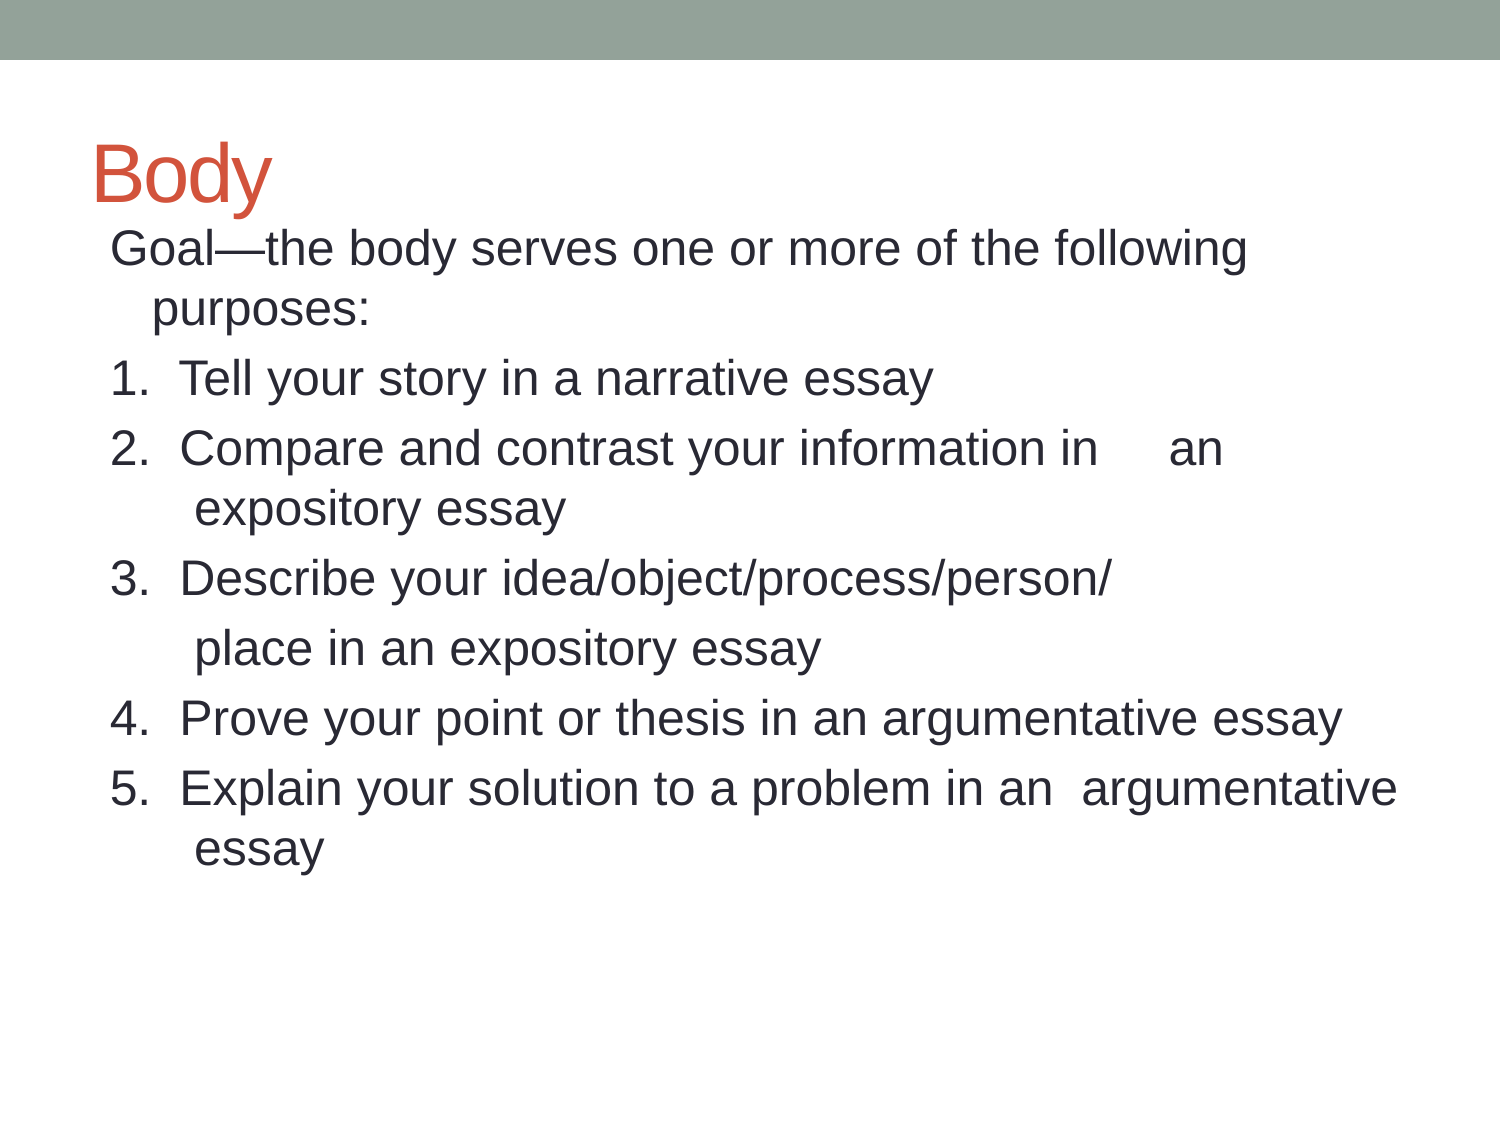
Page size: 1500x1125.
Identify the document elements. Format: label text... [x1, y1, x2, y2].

title Body [75, 87, 1425, 250]
list Goal—the body serves one or more of the following purposes: 1. Tell your story in a narrative essay 2. Compare and contrast your information in an expository essay 3. Describe your idea/object/process/person/ place in an expository essay 4. Prove your point or thesis in an argumentative essay 5. Explain your solution to a problem in an argumentative essay [76, 208, 1427, 951]
